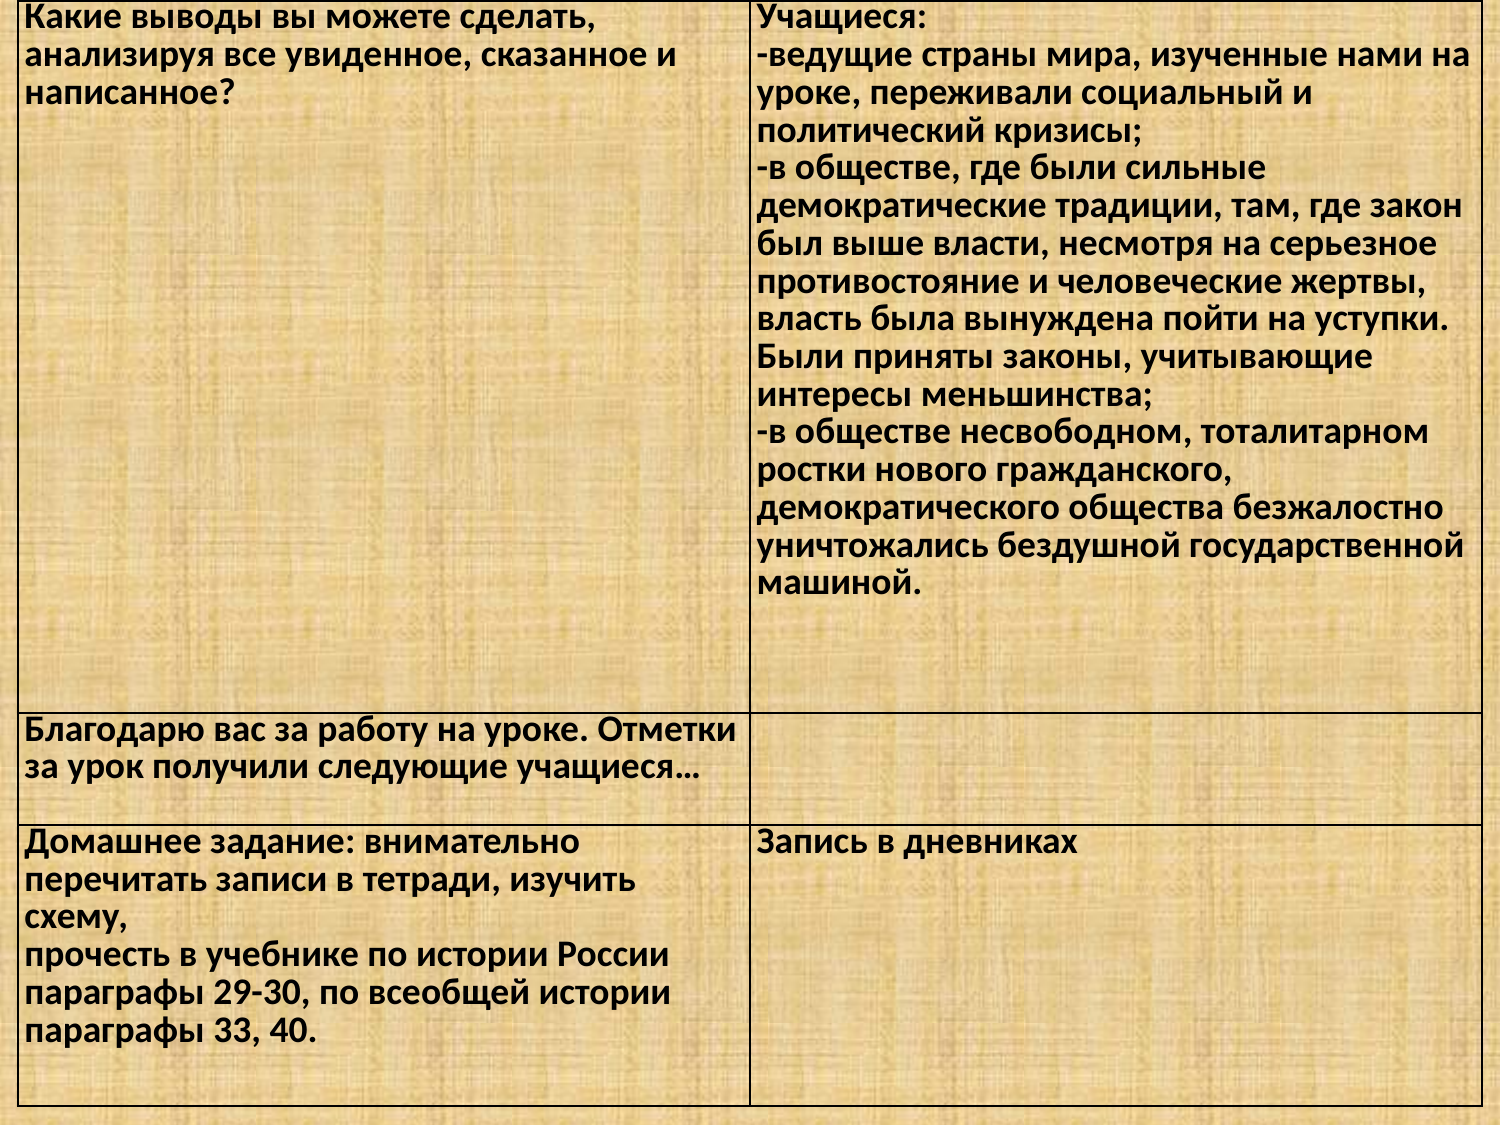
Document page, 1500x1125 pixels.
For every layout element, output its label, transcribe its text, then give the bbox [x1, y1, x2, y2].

table_cell Домашнее задание: внимательно перечитать записи в тетради, изучить схему, прочесть в учебнике по истории России параграфы 29-30, по всеобщей истории параграфы 33, 40. [19, 826, 749, 1105]
table_cell Запись в дневниках [751, 826, 1481, 1105]
table_cell [751, 714, 1481, 824]
table_header Учащиеся: -ведущие страны мира, изученные нами на уроке, переживали социальный и политический кризисы; -в обществе, где были сильные демократические традиции, там, где закон был выше власти, несмотря на серьезное противостояние и человеческие жертвы, власть была вынуждена пойти на уступки. Были приняты законы, учитывающие интересы меньшинства; -в обществе несвободном, тоталитарном ростки нового гражданского, демократического общества безжалостно уничтожались бездушной государственной машиной. [751, 2, 1481, 712]
picture [0, 0, 1500, 1125]
table_cell Благодарю вас за работу на уроке. Отметки за урок получили следующие учащиеся… [19, 714, 749, 824]
table_header Какие выводы вы можете сделать, анализируя все увиденное, сказанное и написанное? [19, 2, 749, 712]
